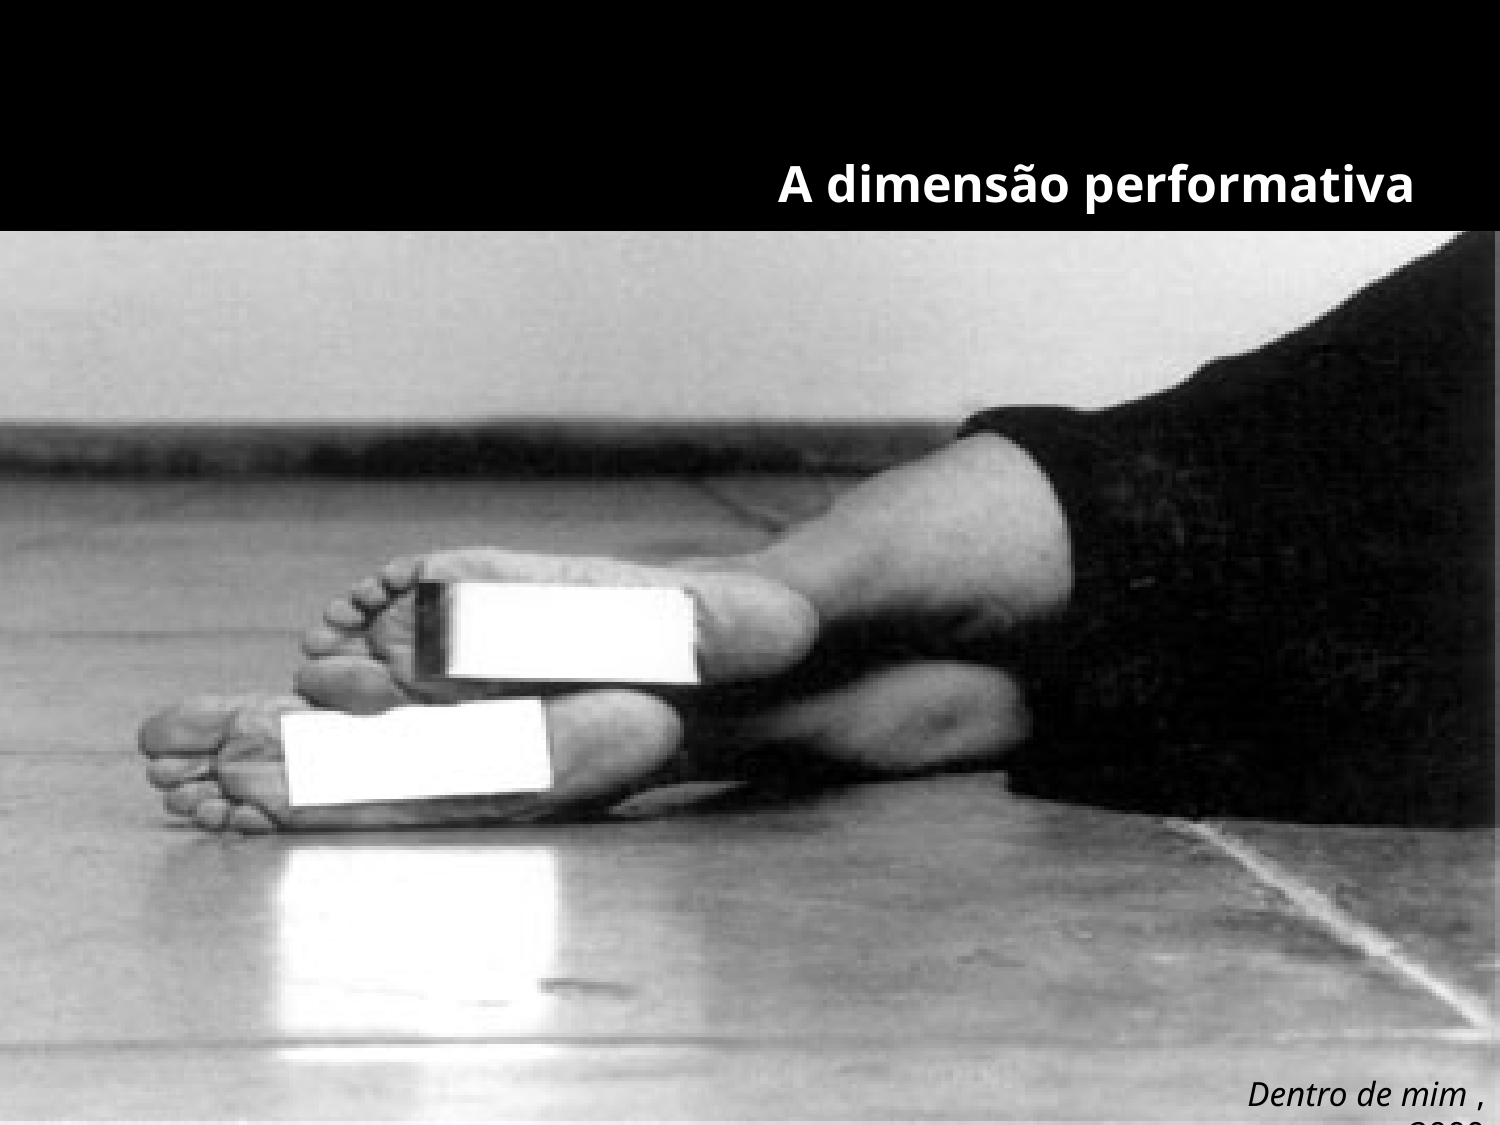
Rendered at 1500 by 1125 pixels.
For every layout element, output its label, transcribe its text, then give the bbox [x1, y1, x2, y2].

text_box A dimensão performativa [572, 125, 1424, 230]
picture [0, 231, 1500, 1125]
